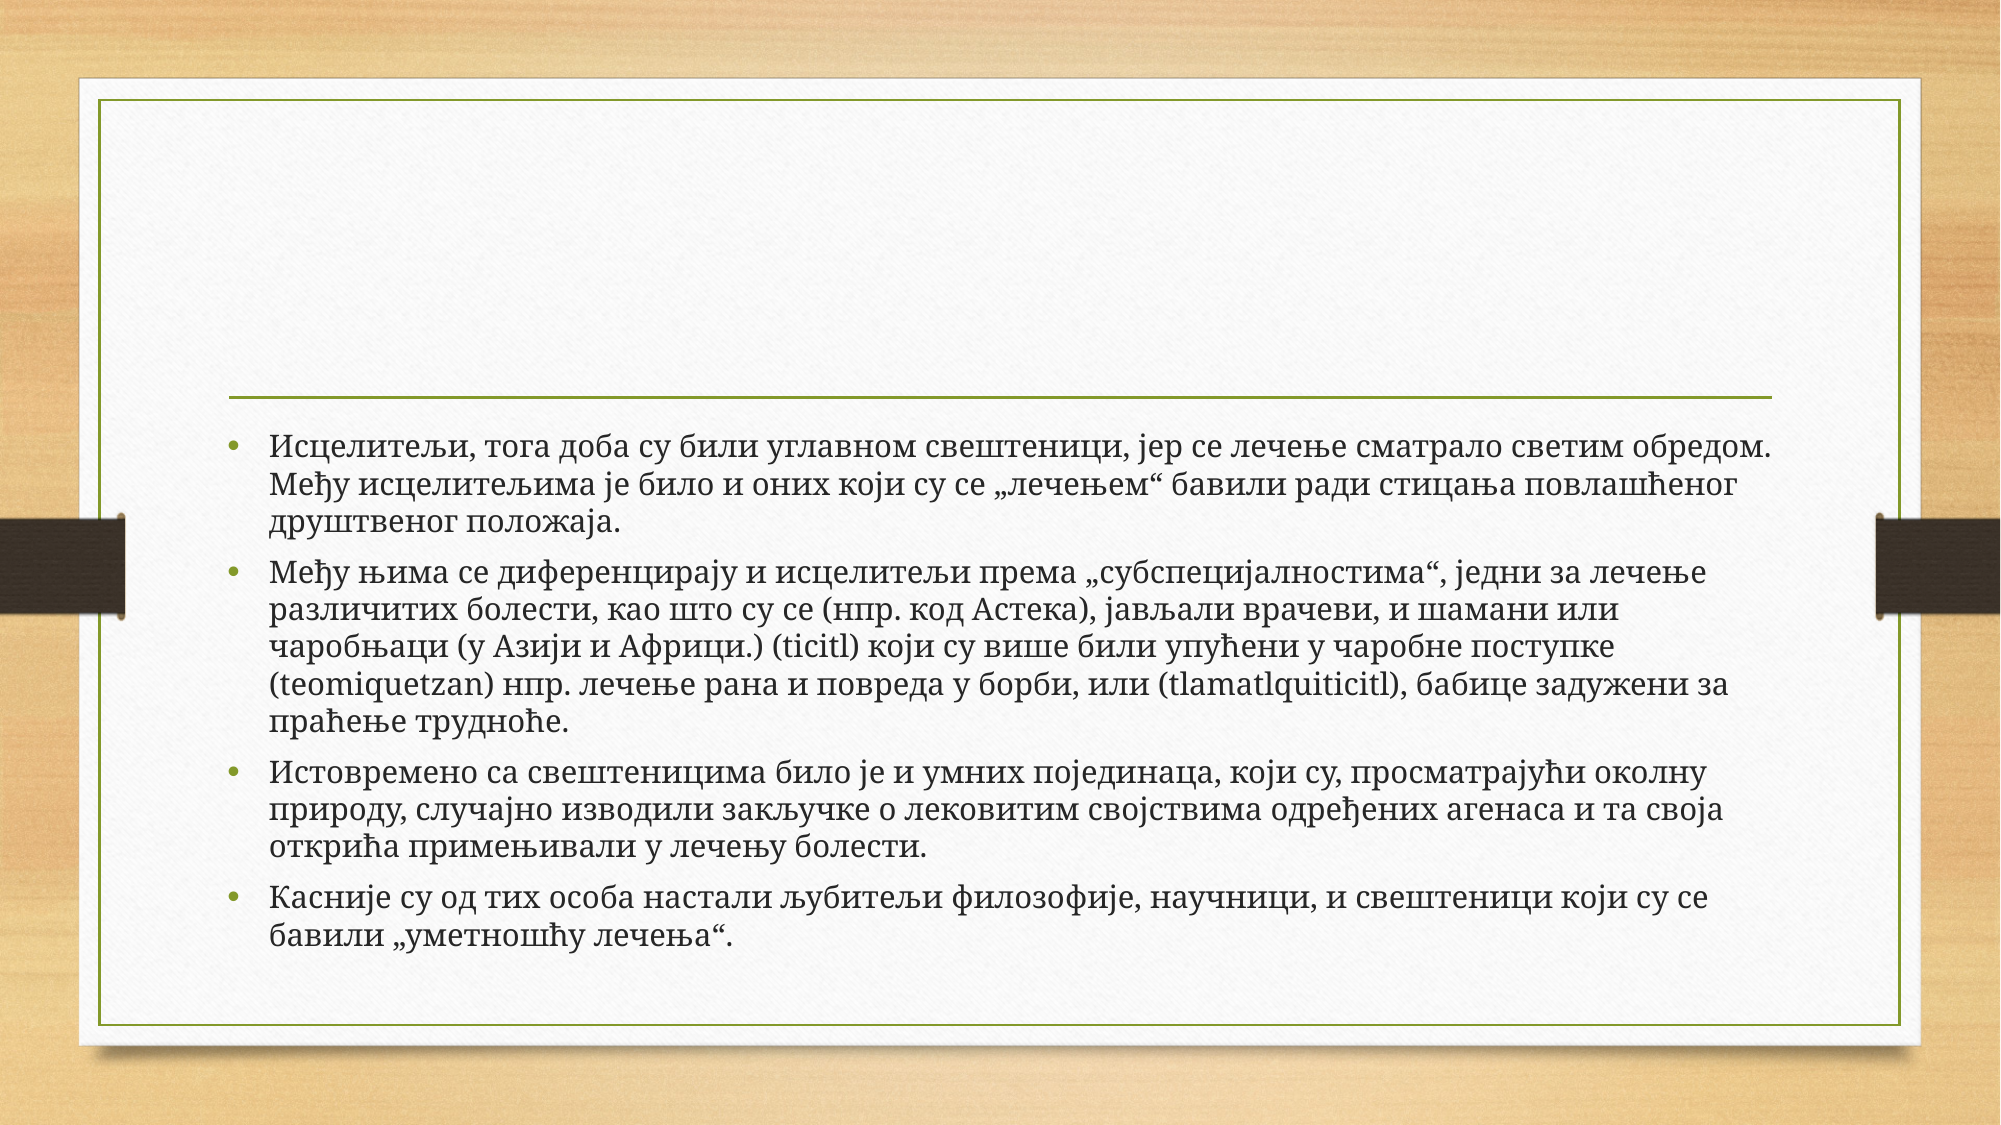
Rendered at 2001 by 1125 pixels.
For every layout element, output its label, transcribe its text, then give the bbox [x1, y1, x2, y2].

picture [0, 0, 2001, 1125]
list Исцелитељи, тога доба су били углавном свештеници, јер се лечење сматрало светим обредом. Међу исцелитељима је било и оних који су се „лечењем“ бавили ради стицања повлашћеног друштвеног положаја. Међу њима се диференцирају и исцелитељи према „субспецијалностима“, једни за лечење различитих болести, као што су се (нпр. код Астека), јављали врачеви, и шамани или чаробњаци (у Азији и Африци.) (ticitl) који су више били упућени у чаробне поступке (teomiquetzan) нпр. лечење рана и повреда у борби, или (tlamatlquiticitl), бабице задужени за праћење трудноће. Истовремено са свештеницима било је и умних појединаца, који су, просматрајући околну природу, случајно изводили закључке о лековитим својствима одређених агенаса и та своја открића примењивали у лечењу болести. Касније су од тих особа настали љубитељи филозофије, научници, и свештеници који су се бавили „уметношћу лечења“. [212, 419, 1788, 964]
